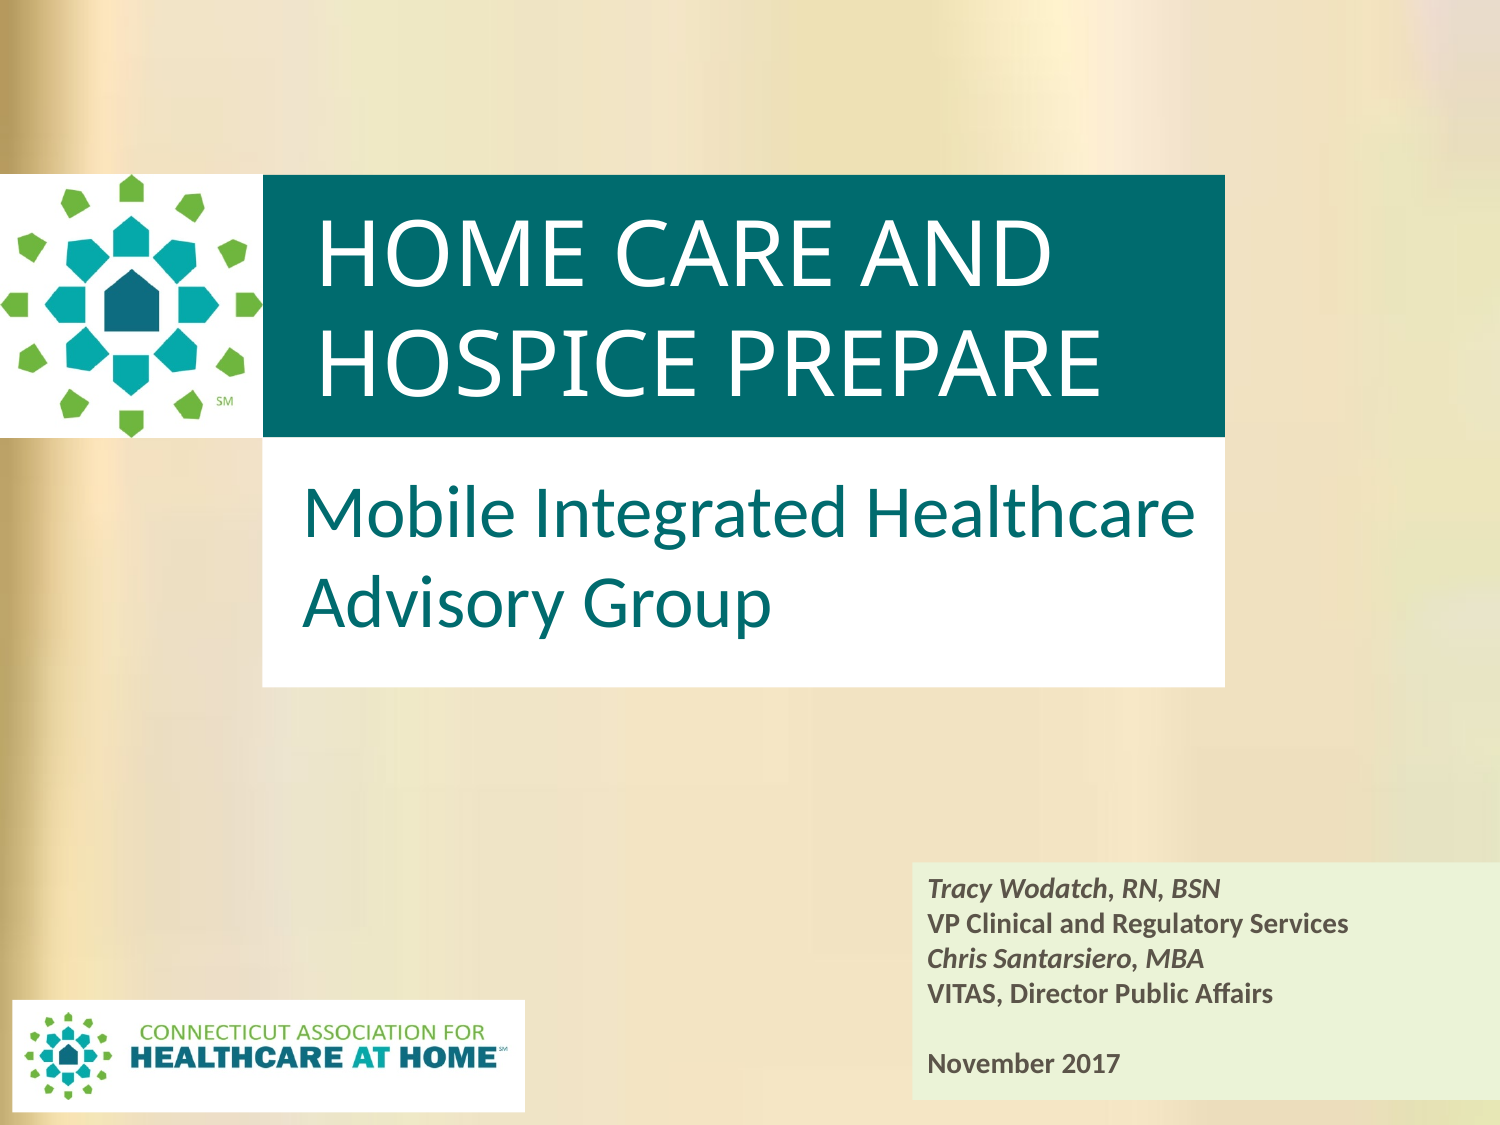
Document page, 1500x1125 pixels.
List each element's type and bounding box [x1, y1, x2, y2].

picture [0, 0, 1500, 1125]
text_box [12, 999, 526, 1113]
